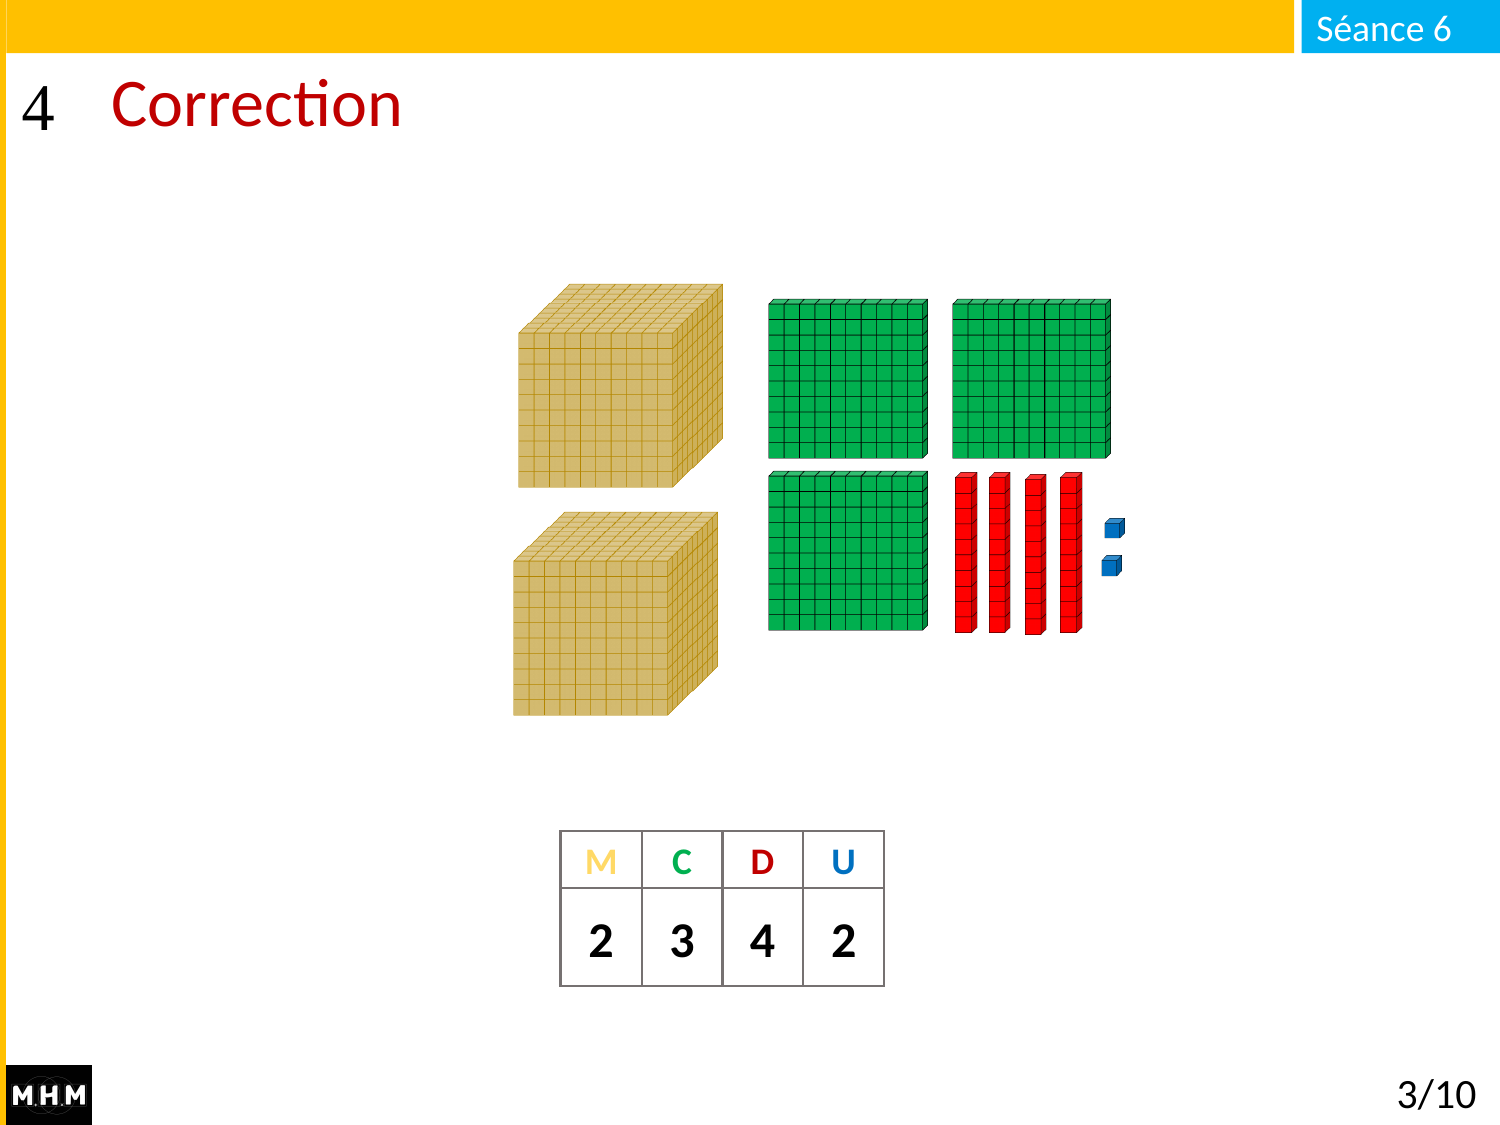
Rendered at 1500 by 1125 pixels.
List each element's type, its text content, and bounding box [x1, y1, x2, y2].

title Correction [96, 60, 1391, 150]
picture [766, 297, 929, 460]
picture [6, 1065, 92, 1125]
picture [766, 469, 929, 632]
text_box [511, 510, 719, 717]
picture [987, 471, 1012, 634]
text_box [560, 831, 885, 987]
picture [950, 297, 1112, 460]
picture [1059, 471, 1084, 634]
picture [1103, 517, 1126, 539]
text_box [516, 282, 724, 489]
picture [1100, 554, 1123, 577]
picture [1023, 472, 1048, 636]
picture [954, 471, 979, 634]
list 3/10 [1373, 1064, 1500, 1125]
